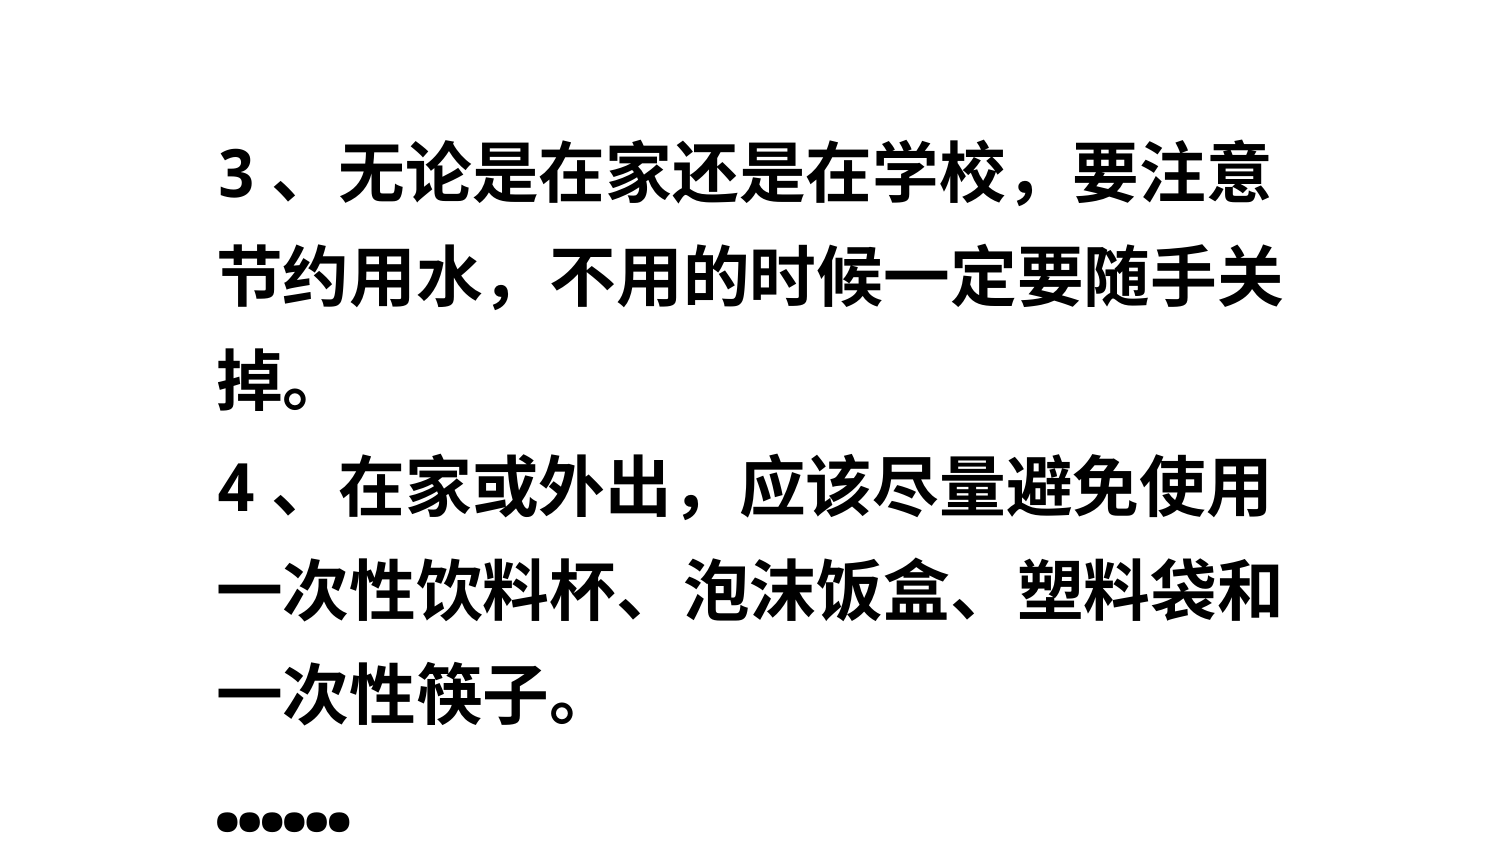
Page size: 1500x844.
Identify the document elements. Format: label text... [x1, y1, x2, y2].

text_box …… [201, 670, 622, 844]
text_box 4、在家或外出，应该尽量避免使用一次性饮料杯、泡沫饭盒、塑料袋和一次性筷子。 [201, 413, 1312, 741]
text_box 3、无论是在家还是在学校，要注意节约用水，不用的时候一定要随手关掉。 [201, 99, 1312, 413]
